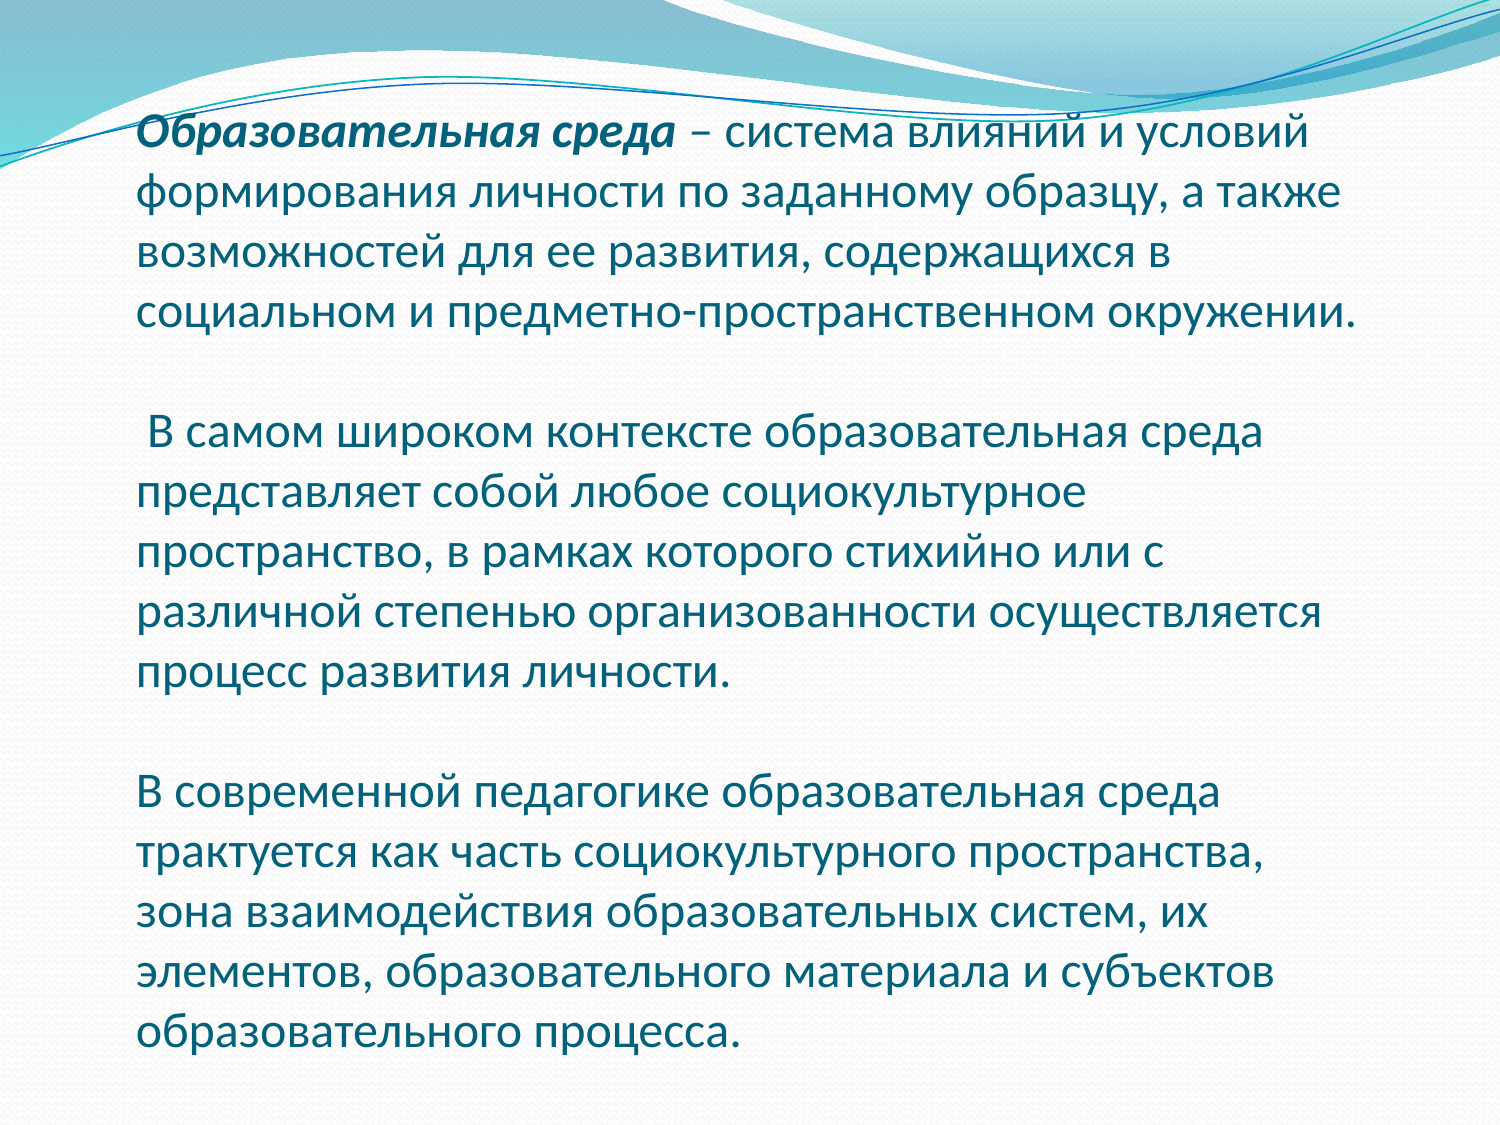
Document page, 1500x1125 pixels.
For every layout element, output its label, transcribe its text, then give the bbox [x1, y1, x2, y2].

title Образовательная среда – система влияний и условий формирования личности по заданному образцу, а также возможностей для ее развития, содержащихся в социальном и предметно-пространственном окружении. В самом широком контексте образовательная среда представляет собой любое социокультурное пространство, в рамках которого стихийно или с различной степенью организованности осуществляется процесс развития личности. В современной педагогике образовательная среда трактуется как часть социокультурного пространства, зона взаимодействия образовательных систем, их элементов, образовательного материала и субъектов образовательного процесса. [135, 846, 1374, 1058]
